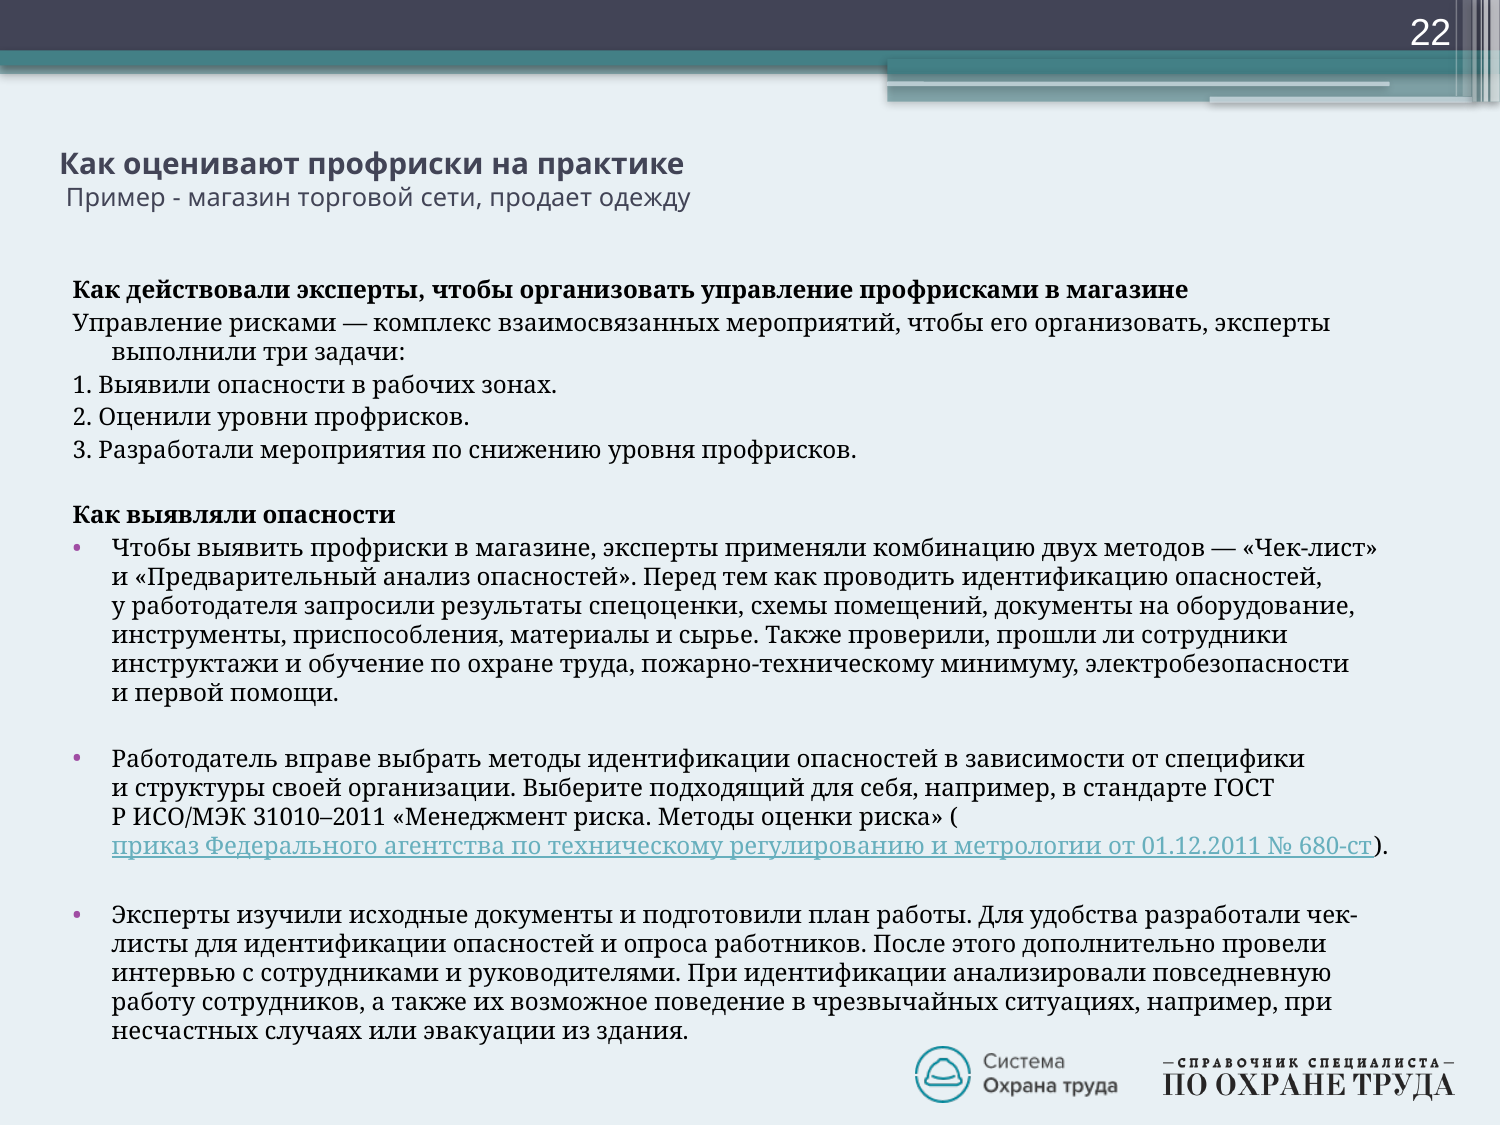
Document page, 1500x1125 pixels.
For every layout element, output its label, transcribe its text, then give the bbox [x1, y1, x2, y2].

slide_number 22 [1341, 0, 1466, 61]
picture [915, 1046, 1118, 1103]
list Как действовали эксперты, чтобы организовать управление профрисками в магазине Управление рисками — комплекс взаимосвязанных мероприятий, чтобы его организовать, эксперты выполнили три задачи: 1. Выявили опасности в рабочих зонах. 2. Оценили уровни профрисков. 3. Разработали мероприятия по снижению уровня профрисков. Как выявляли опасности Чтобы выявить профриски в магазине, эксперты применяли комбинацию двух методов — «Чек-лист» и «Предварительный анализ опасностей». Перед тем как проводить идентификацию опасностей, у работодателя запросили результаты спецоценки, схемы помещений, документы на оборудование, инструменты, приспособления, материалы и сырье. Также проверили, прошли ли сотрудники инструктажи и обучение по охране труда, пожарно-техническому минимуму, электробезопасности и первой помощи. Работодатель вправе выбрать методы идентификации опасностей в зависимости от специфики и структуры своей организации. Выберите подходящий для себя, например, в стандарте ГОСТ Р ИСО/МЭК 31010–2011 «Менеджмент риска. Методы оценки риска» (приказ Федерального агентства по техническому регулированию и метрологии от 01.12.2011 № 680-ст). Эксперты изучили исходные документы и подготовили план работы. Для удобства разработали чек-листы для идентификации опасностей и опроса работников. После этого дополнительно провели интервью с сотрудниками и руководителями. При идентификации анализировали повседневную работу сотрудников, а также их возможное поведение в чрезвычайных ситуациях, например, при несчастных случаях или эвакуации из здания. [41, 267, 1425, 1079]
picture [1163, 1058, 1456, 1102]
title Как оценивают профриски на практике Пример - магазин торговой сети, продает одежду [44, 137, 1477, 256]
